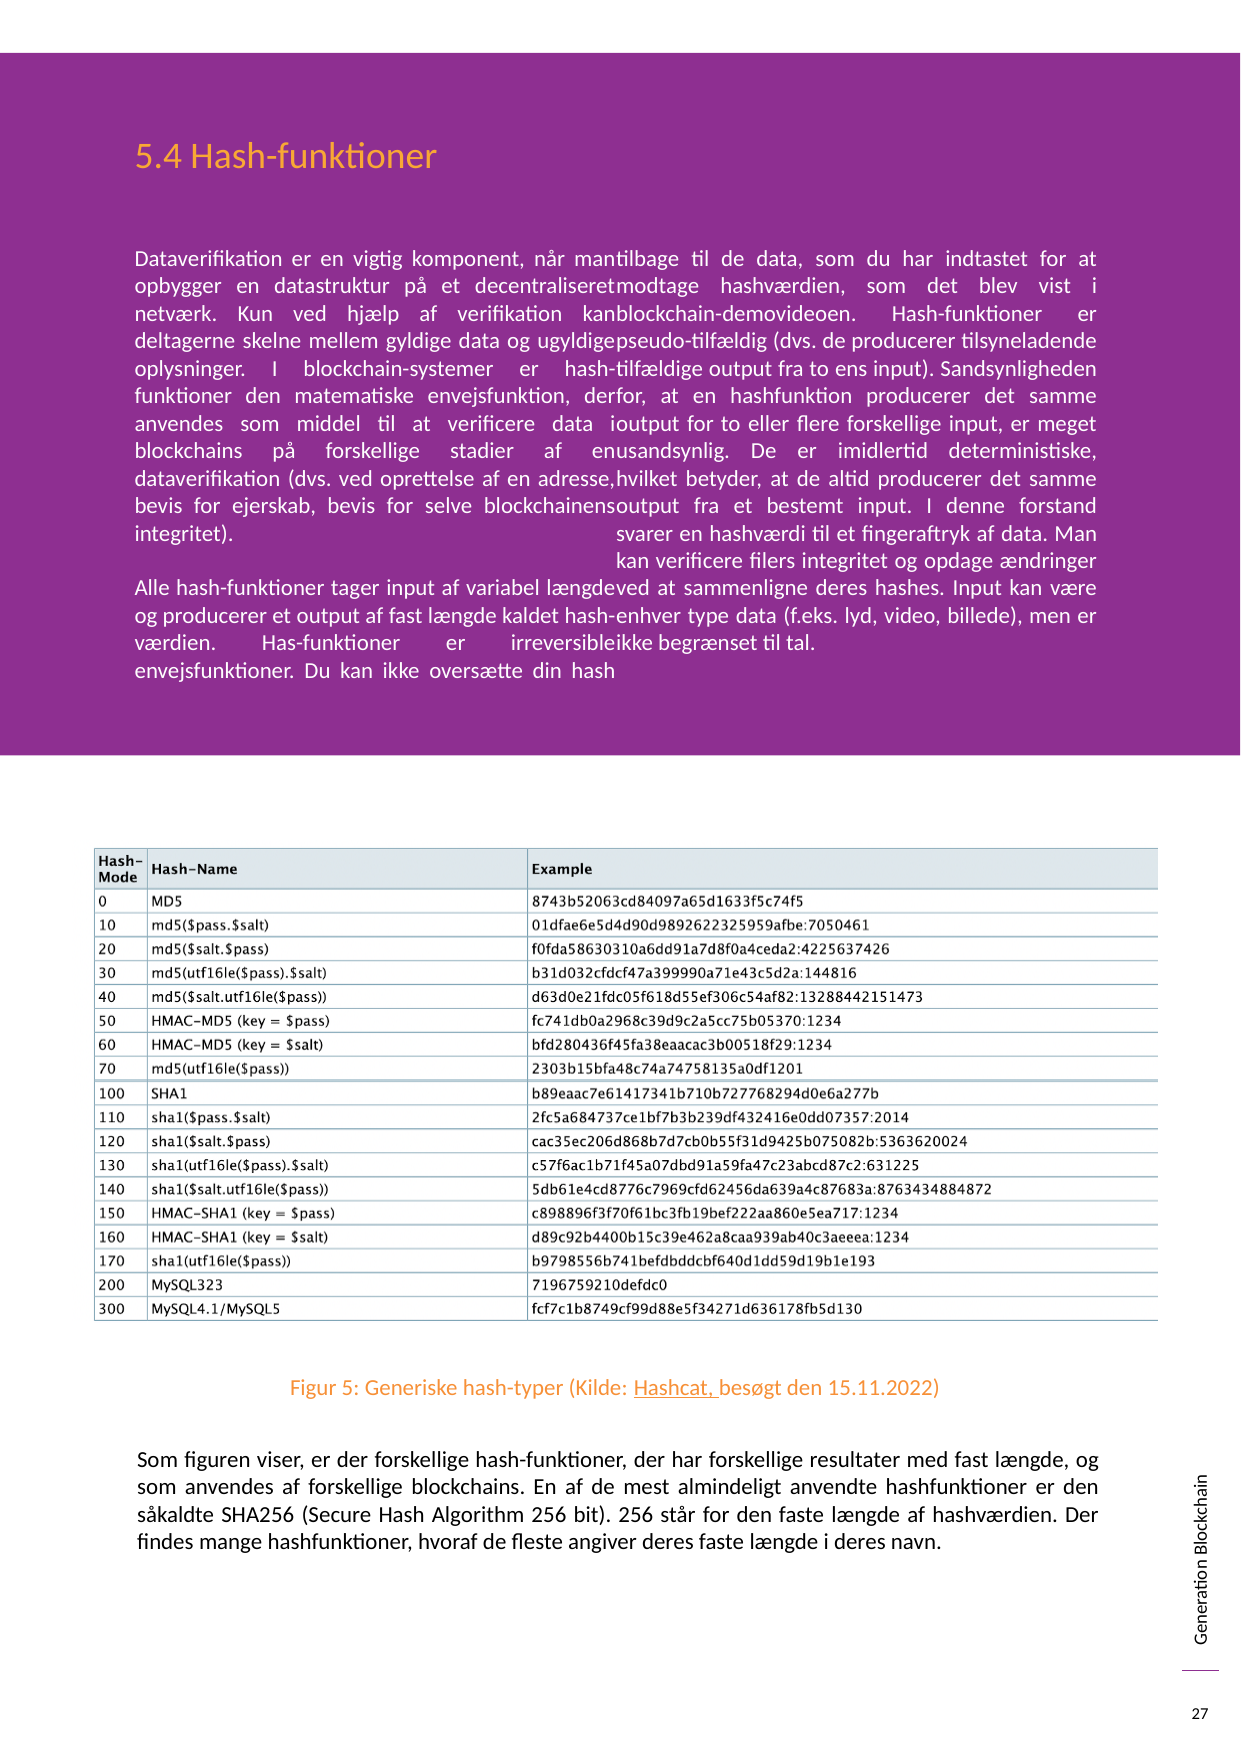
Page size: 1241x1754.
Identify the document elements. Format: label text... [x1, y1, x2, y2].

picture [72, 839, 1158, 1323]
text_box Figur 5: Generiske hash-typer (Kilde: Hashcat, besøgt den 15.11.2022) [120, 1364, 1111, 1408]
slide_number 27 [1169, 1674, 1231, 1751]
text_box 5.4 Hash-funktioner [119, 123, 1113, 201]
text_box Som figuren viser, er der forskellige hash-funktioner, der har forskellige resultater med fast længde, og som anvendes af forskellige blockchains. En af de mest almindeligt anvendte hashfunktioner er den såkaldte SHA256 (Secure Hash Algorithm 256 bit). 256 står for den faste længde af hashværdien. Der findes mange hashfunktioner, hvoraf de fleste angiver deres faste længde i deres navn. [122, 1437, 1116, 1515]
list Dataverifikation er en vigtig komponent, når man opbygger en datastruktur på et decentraliseret netværk. Kun ved hjælp af verifikation kan deltagerne skelne mellem gyldige data og ugyldige oplysninger. I blockchain-systemer er hash-funktioner den matematiske envejsfunktion, der anvendes som middel til at verificere data i blockchains på forskellige stadier af en dataverifikation (dvs. ved oprettelse af en adresse, bevis for ejerskab, bevis for selve blockchainens integritet). Alle hash-funktioner tager input af variabel længde og producerer et output af fast længde kaldet hash-værdien. Has-funktioner er irreversible envejsfunktioner. Du kan ikke oversætte din hash tilbage til de data, som du har indtastet for at modtage hashværdien, som det blev vist i blockchain-demovideoen. Hash-funktioner er pseudo-tilfældig (dvs. de producerer tilsyneladende tilfældige output fra to ens input). Sandsynligheden for, at en hashfunktion producerer det samme output for to eller flere forskellige input, er meget usandsynlig. De er imidlertid deterministiske, hvilket betyder, at de altid producerer det samme output fra et bestemt input. I denne forstand svarer en hashværdi til et fingeraftryk af data. Man kan verificere filers integritet og opdage ændringer ved at sammenligne deres hashes. Input kan være enhver type data (f.eks. lyd, video, billede), men er ikke begrænset til tal. [119, 236, 1113, 314]
